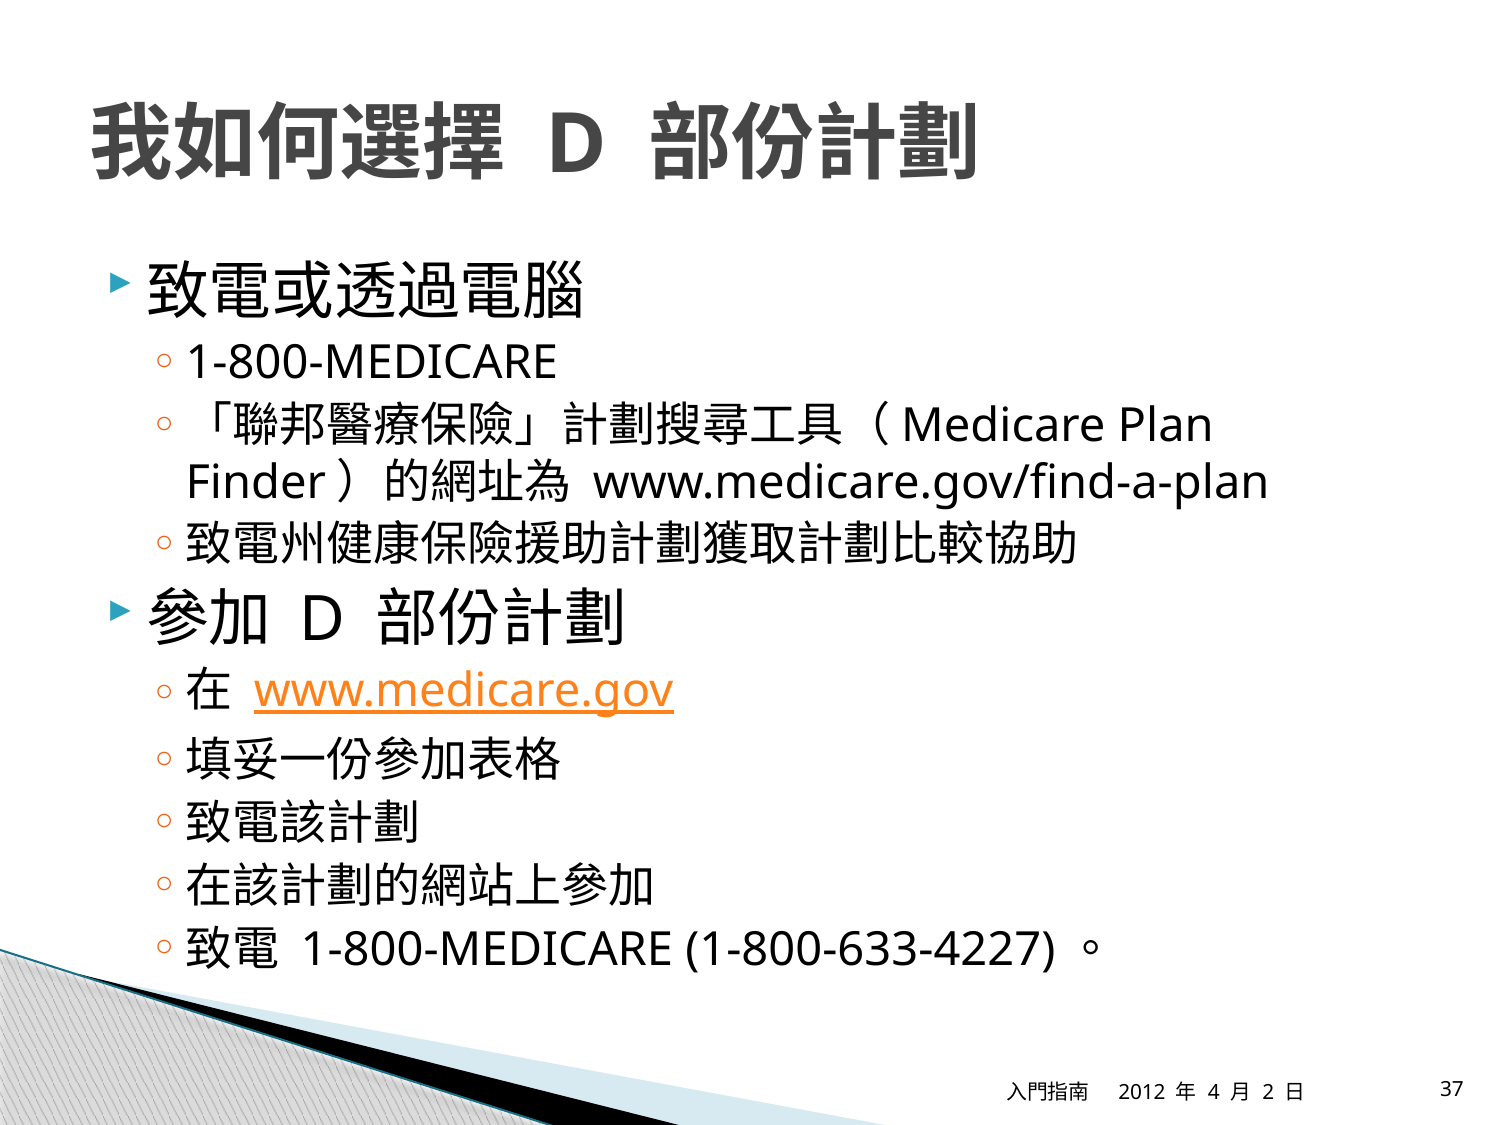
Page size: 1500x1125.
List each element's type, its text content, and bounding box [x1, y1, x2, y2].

title 我如何選擇 D 部份計劃 [75, 45, 1425, 233]
slide_number 37 [1418, 1051, 1479, 1112]
list 致電或透過電腦 1-800-MEDICARE 「聯邦醫療保險」計劃搜尋工具（Medicare Plan Finder）的網址為 www.medicare.gov/find-a-plan 致電州健康保險援助計劃獲取計劃比較協助 參加 D 部份計劃 在 www.medicare.gov 填妥一份參加表格 致電該計劃 在該計劃的網站上參加 致電 1-800-MEDICARE (1-800-633-4227)。 [75, 243, 1425, 986]
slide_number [1105, 1051, 1418, 1112]
footer 入門指南 [718, 1051, 1105, 1112]
